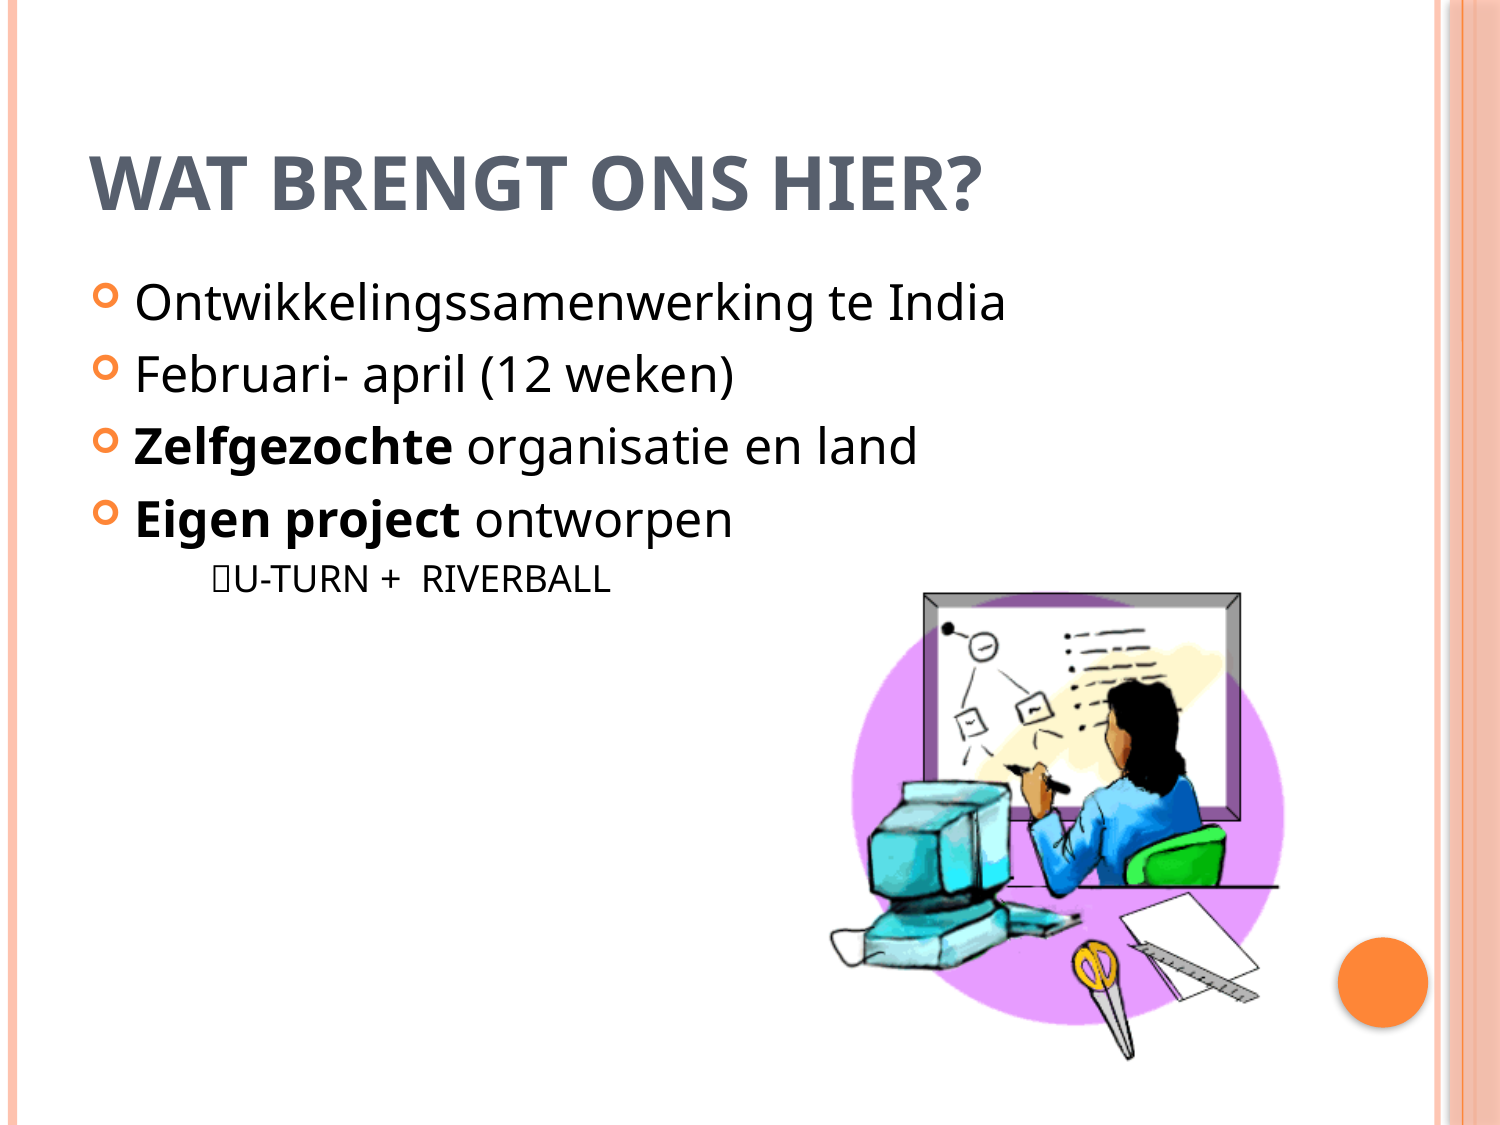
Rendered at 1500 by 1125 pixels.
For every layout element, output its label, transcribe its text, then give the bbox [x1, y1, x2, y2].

picture [819, 585, 1293, 1068]
list Ontwikkelingssamenwerking te India Februari- april (12 weken) Zelfgezochte organisatie en land Eigen project ontworpen U-TURN + RIVERBALL [74, 262, 1301, 1063]
title Wat brengt ons hier? [75, 45, 1300, 233]
